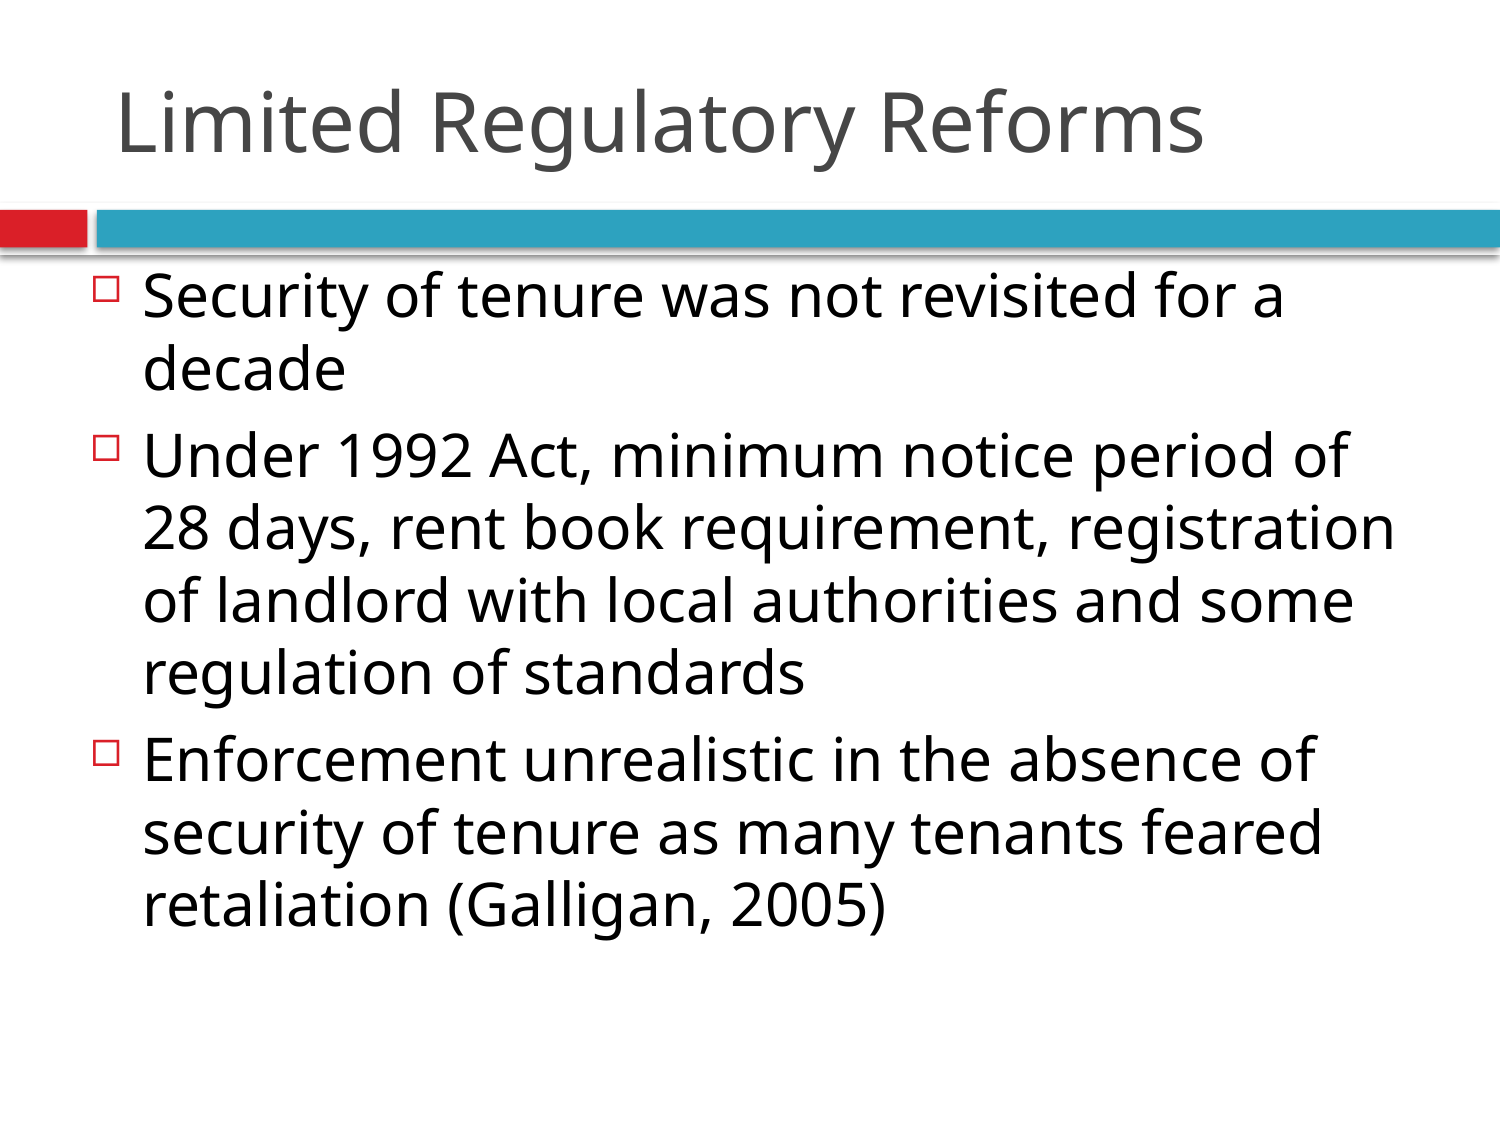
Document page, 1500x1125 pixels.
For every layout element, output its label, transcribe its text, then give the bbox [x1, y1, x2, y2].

list Security of tenure was not revisited for a decade Under 1992 Act, minimum notice period of 28 days, rent book requirement, registration of landlord with local authorities and some regulation of standards Enforcement unrealistic in the absence of security of tenure as many tenants feared retaliation (Galligan, 2005) [74, 249, 1426, 981]
title Limited Regulatory Reforms [99, 37, 1438, 201]
